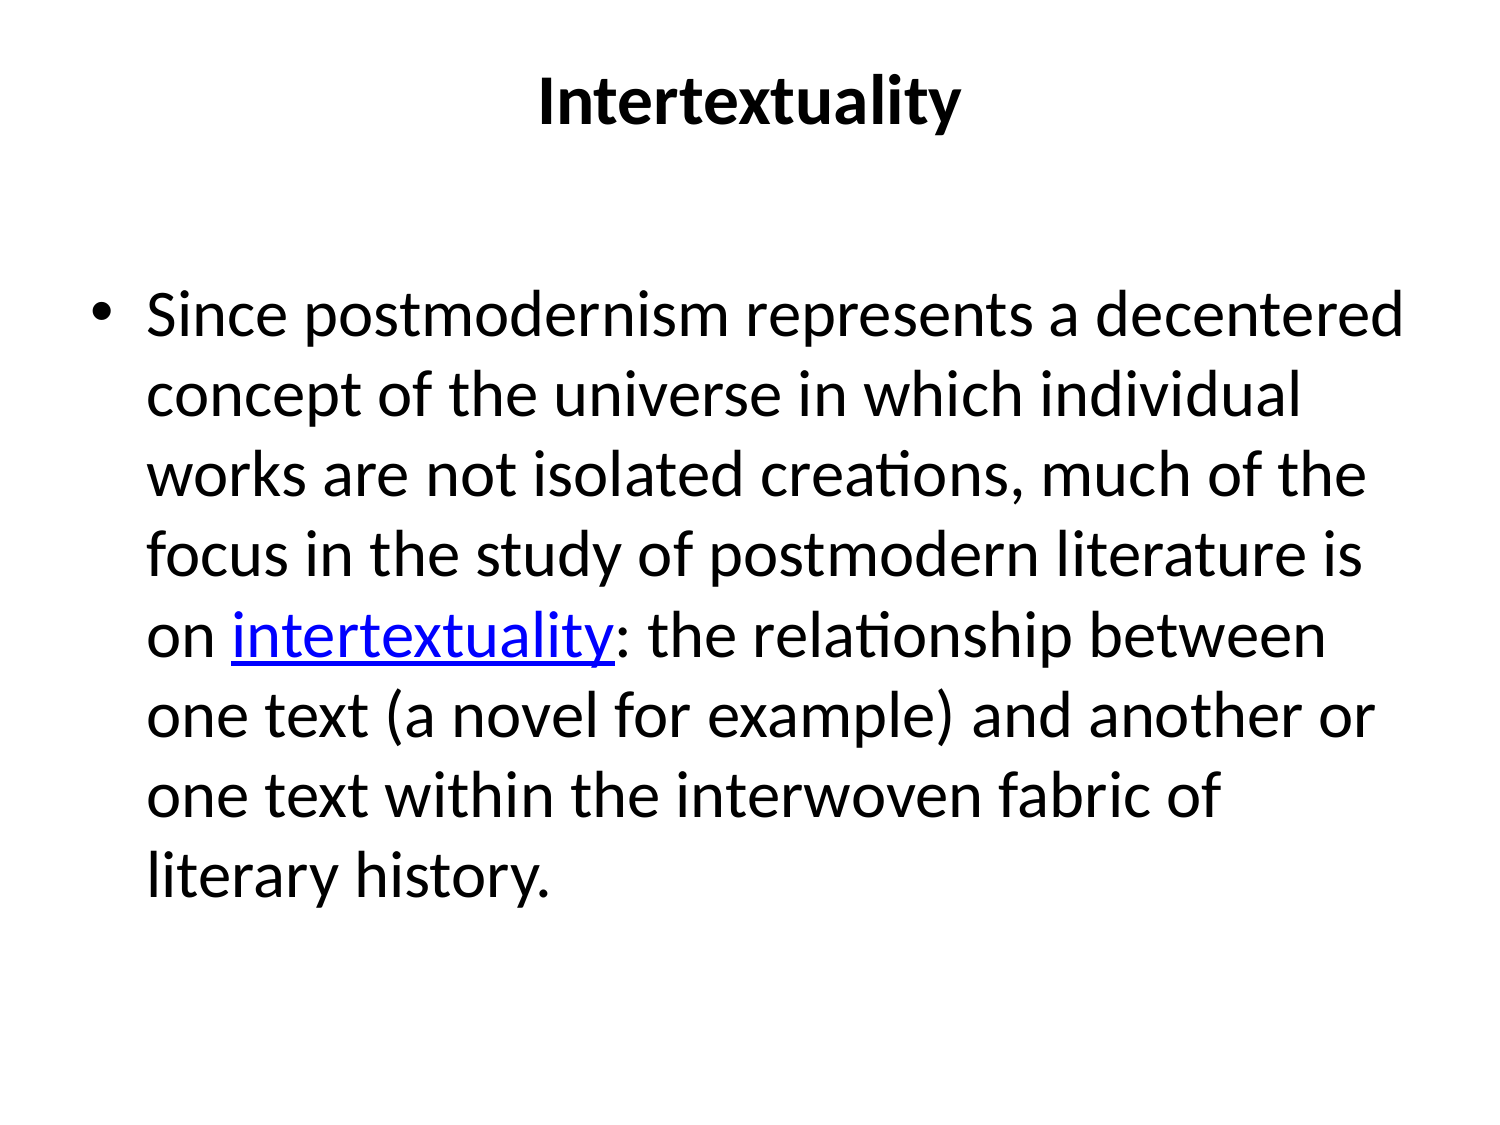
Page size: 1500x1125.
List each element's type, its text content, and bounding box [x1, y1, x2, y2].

title Intertextuality [75, 45, 1425, 233]
list Since postmodernism represents a decentered concept of the universe in which individual works are not isolated creations, much of the focus in the study of postmodern literature is on intertextuality: the relationship between one text (a novel for example) and another or one text within the interwoven fabric of literary history. [75, 262, 1425, 1005]
